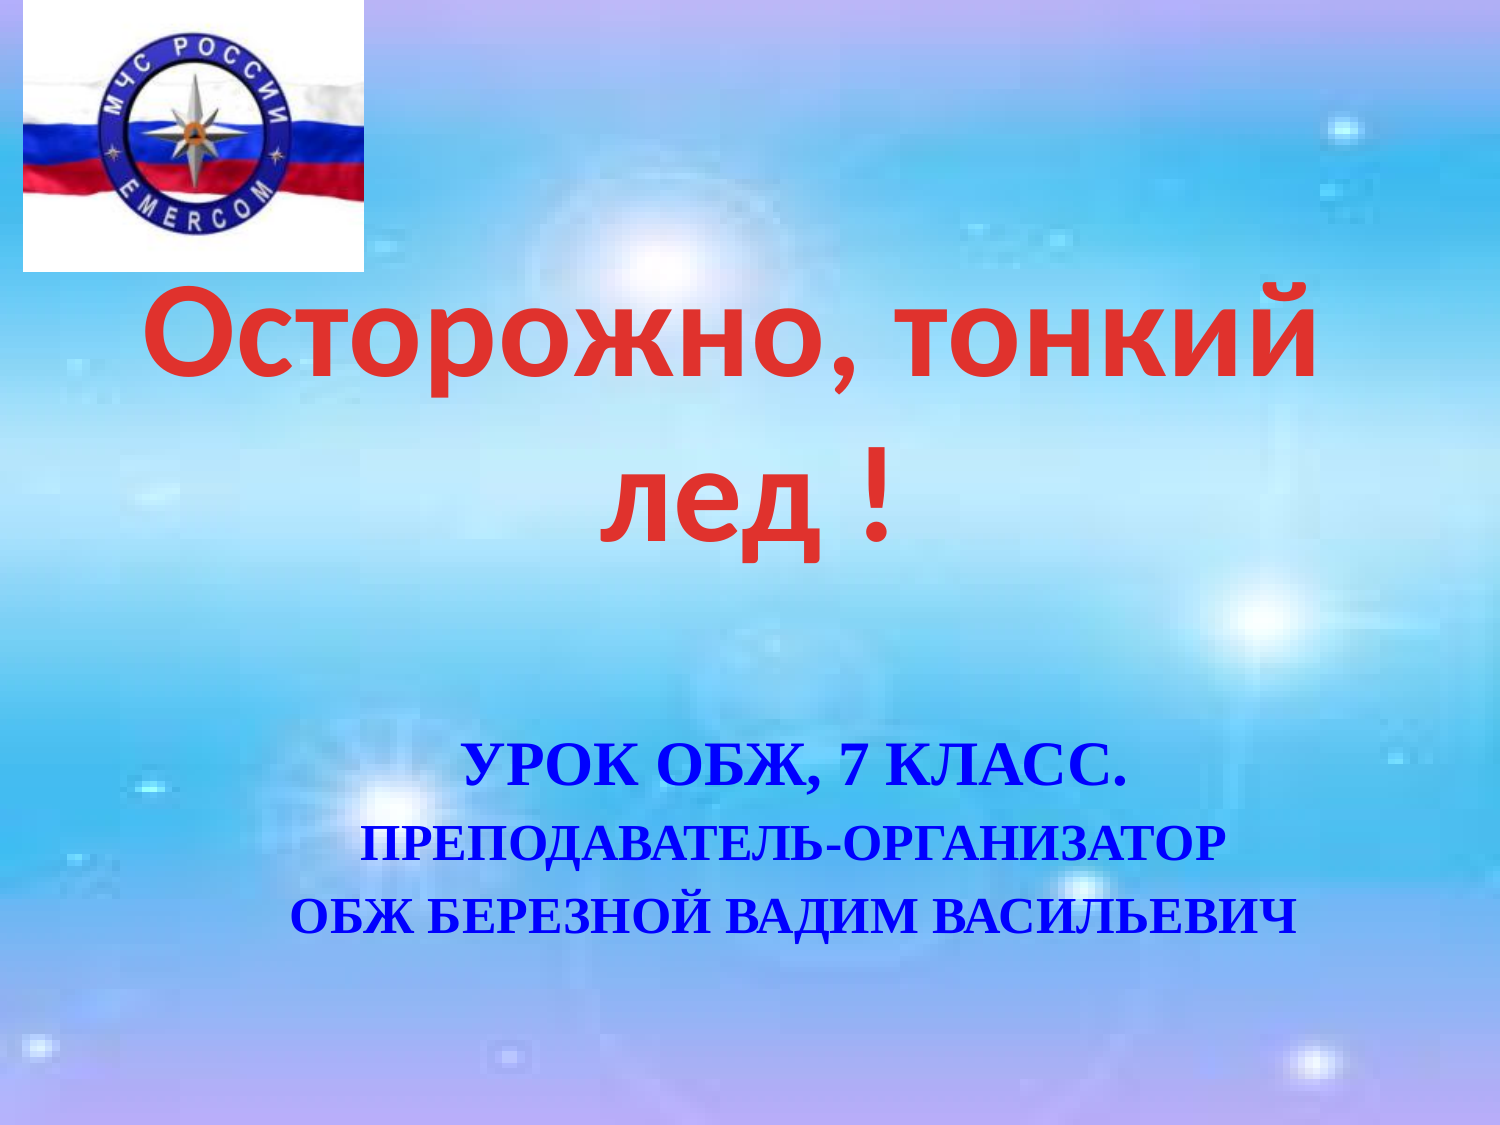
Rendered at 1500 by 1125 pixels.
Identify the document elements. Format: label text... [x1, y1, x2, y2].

picture [0, 0, 1500, 1125]
title Осторожно, тонкий лед ! [112, 152, 1388, 657]
subtitle Урок ОБЖ, 7 класс. Преподаватель-организатор ОБЖ Березной Вадим Васильевич [269, 714, 1320, 1003]
